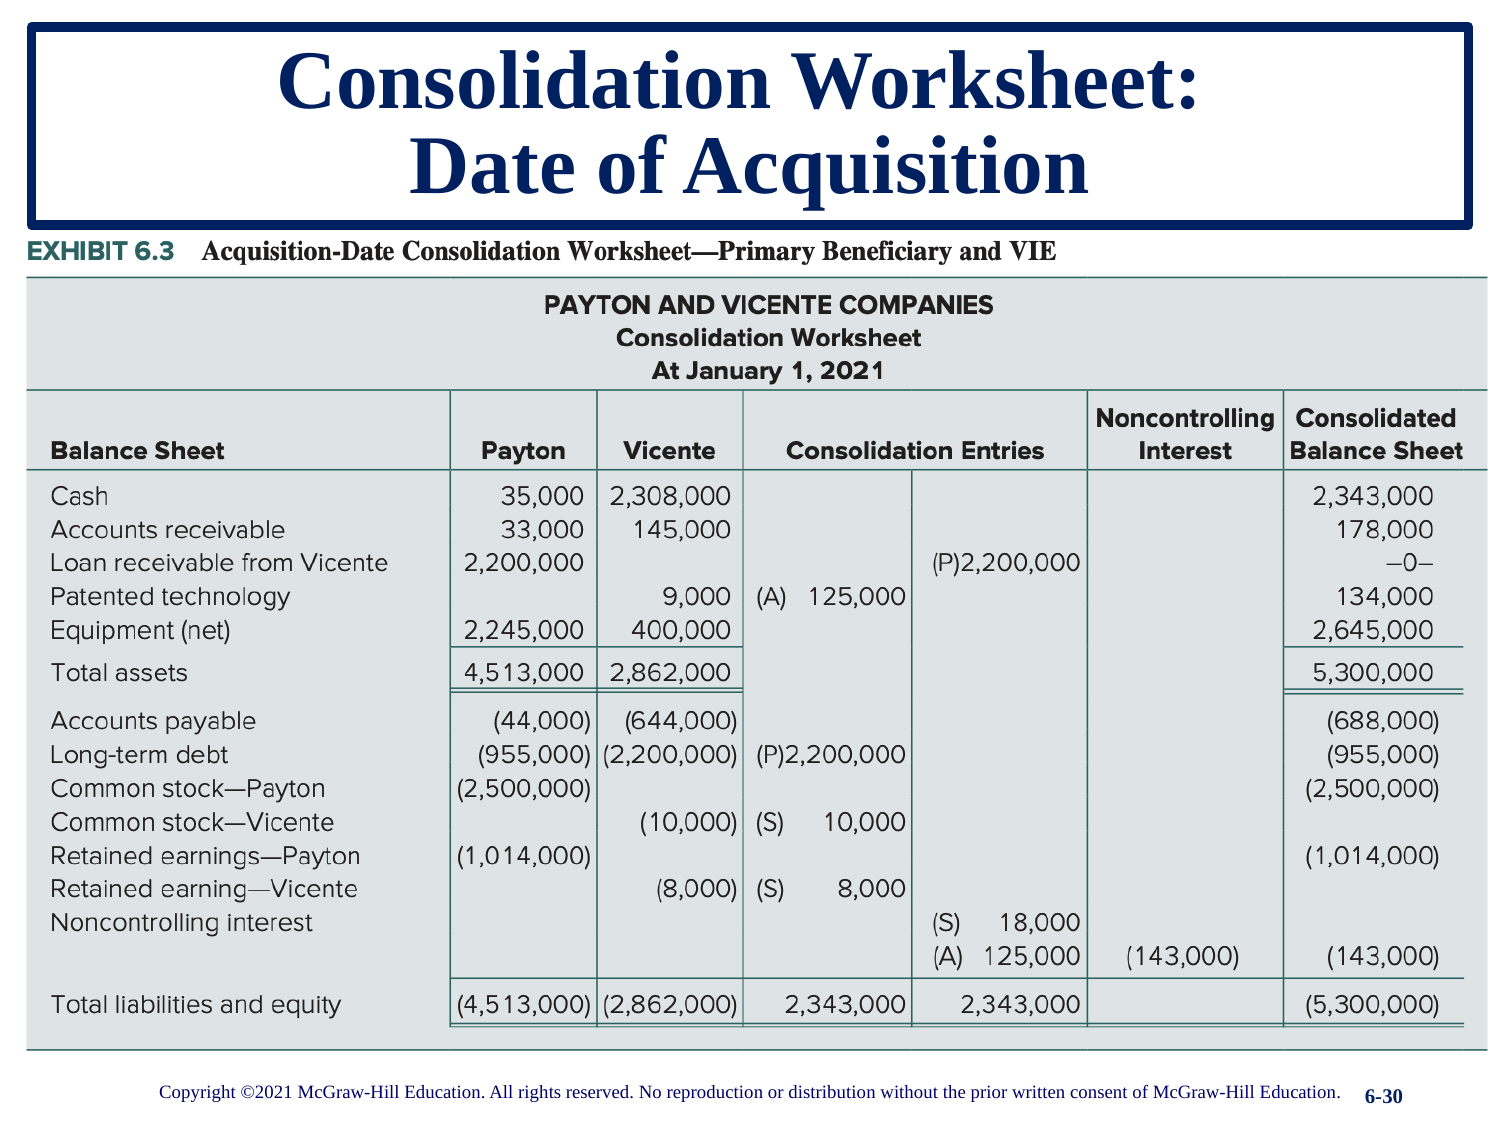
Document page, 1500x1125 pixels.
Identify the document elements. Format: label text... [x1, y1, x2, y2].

text_box Copyright ©2021 McGraw-Hill Education. All rights reserved. No reproduction or distribution without the prior written consent of McGraw-Hill Education. [76, 1072, 1424, 1110]
slide_number 6-30 [1350, 1074, 1438, 1125]
picture [24, 237, 1488, 1055]
title Consolidation Worksheet: Date of Acquisition [27, 22, 1473, 230]
